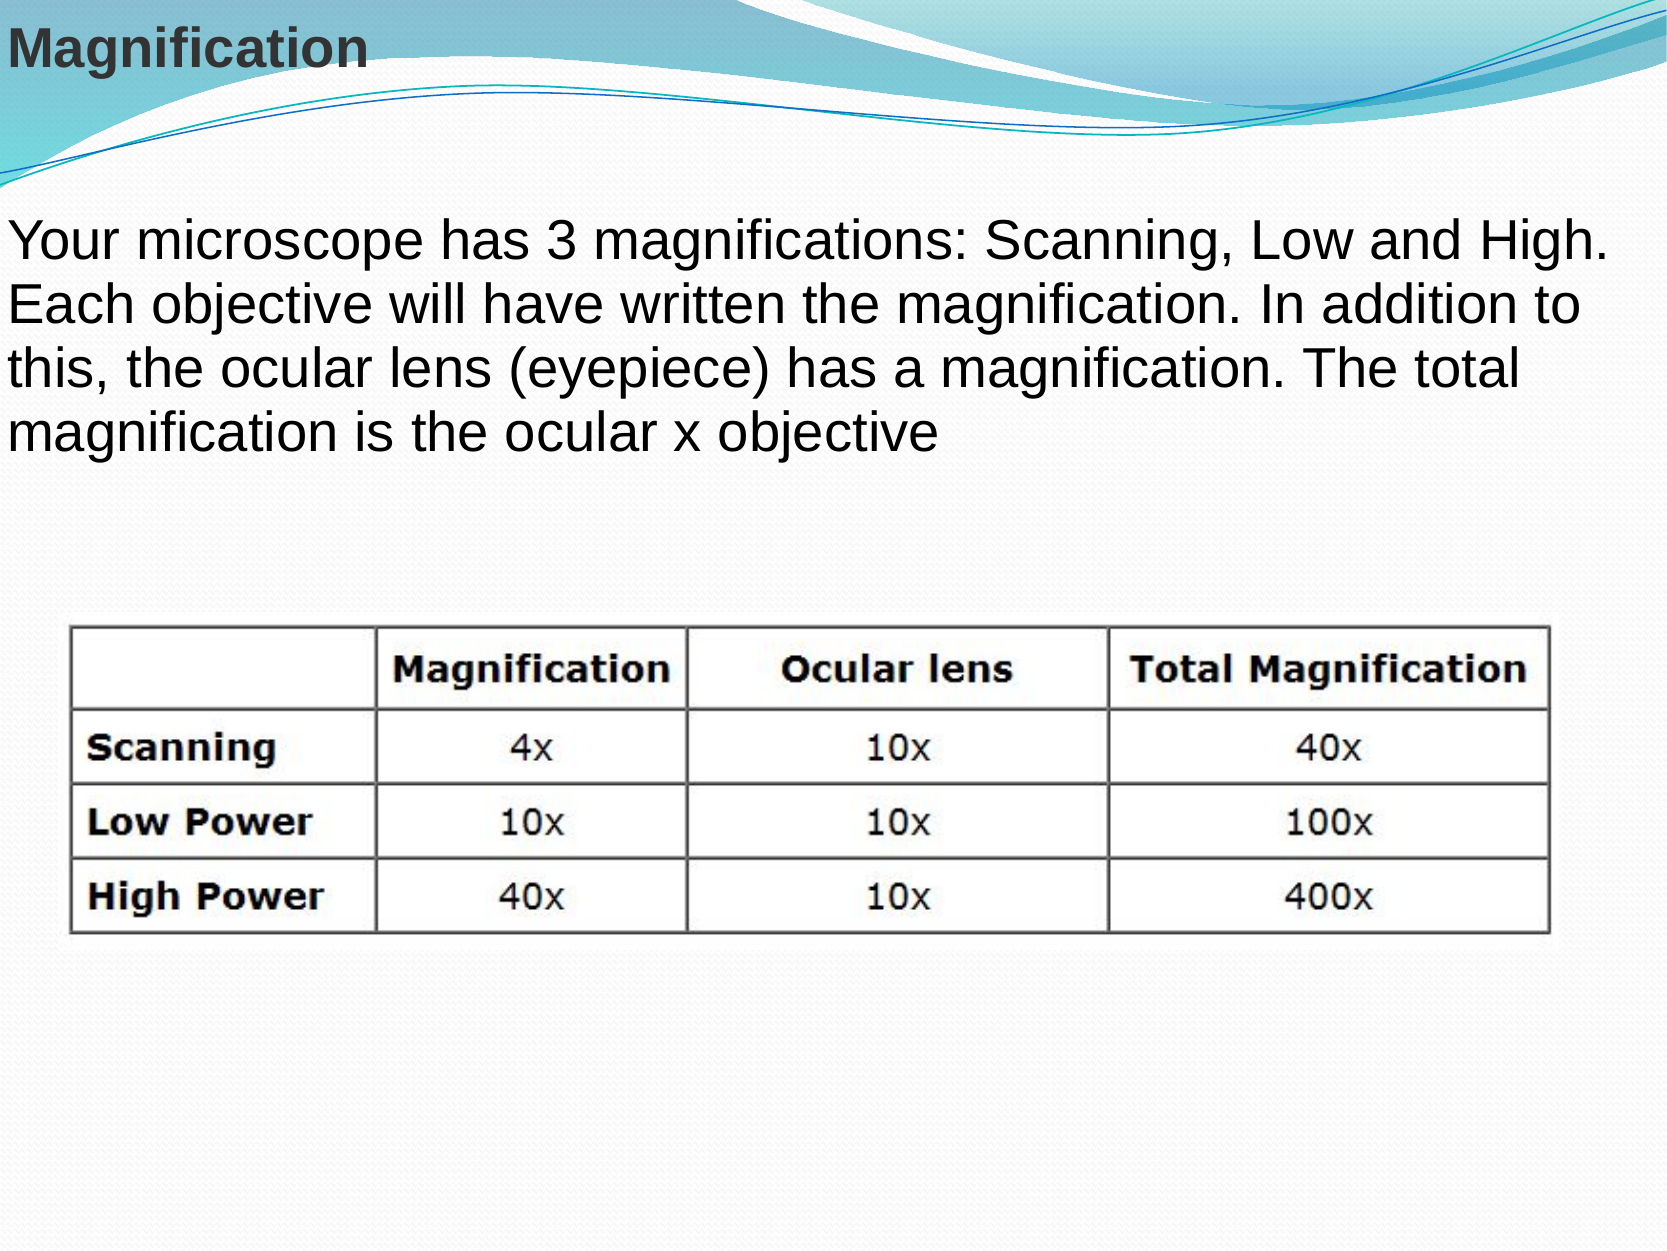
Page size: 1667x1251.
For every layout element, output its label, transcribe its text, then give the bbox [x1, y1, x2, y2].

title Magnification Your microscope has 3 magnifications: Scanning, Low and High. Each objective will have written the magnification. In addition to this, the ocular lens (eyepiece) has a magnification. The total magnification is the ocular x objective [7, 16, 1612, 473]
picture [58, 612, 1559, 951]
